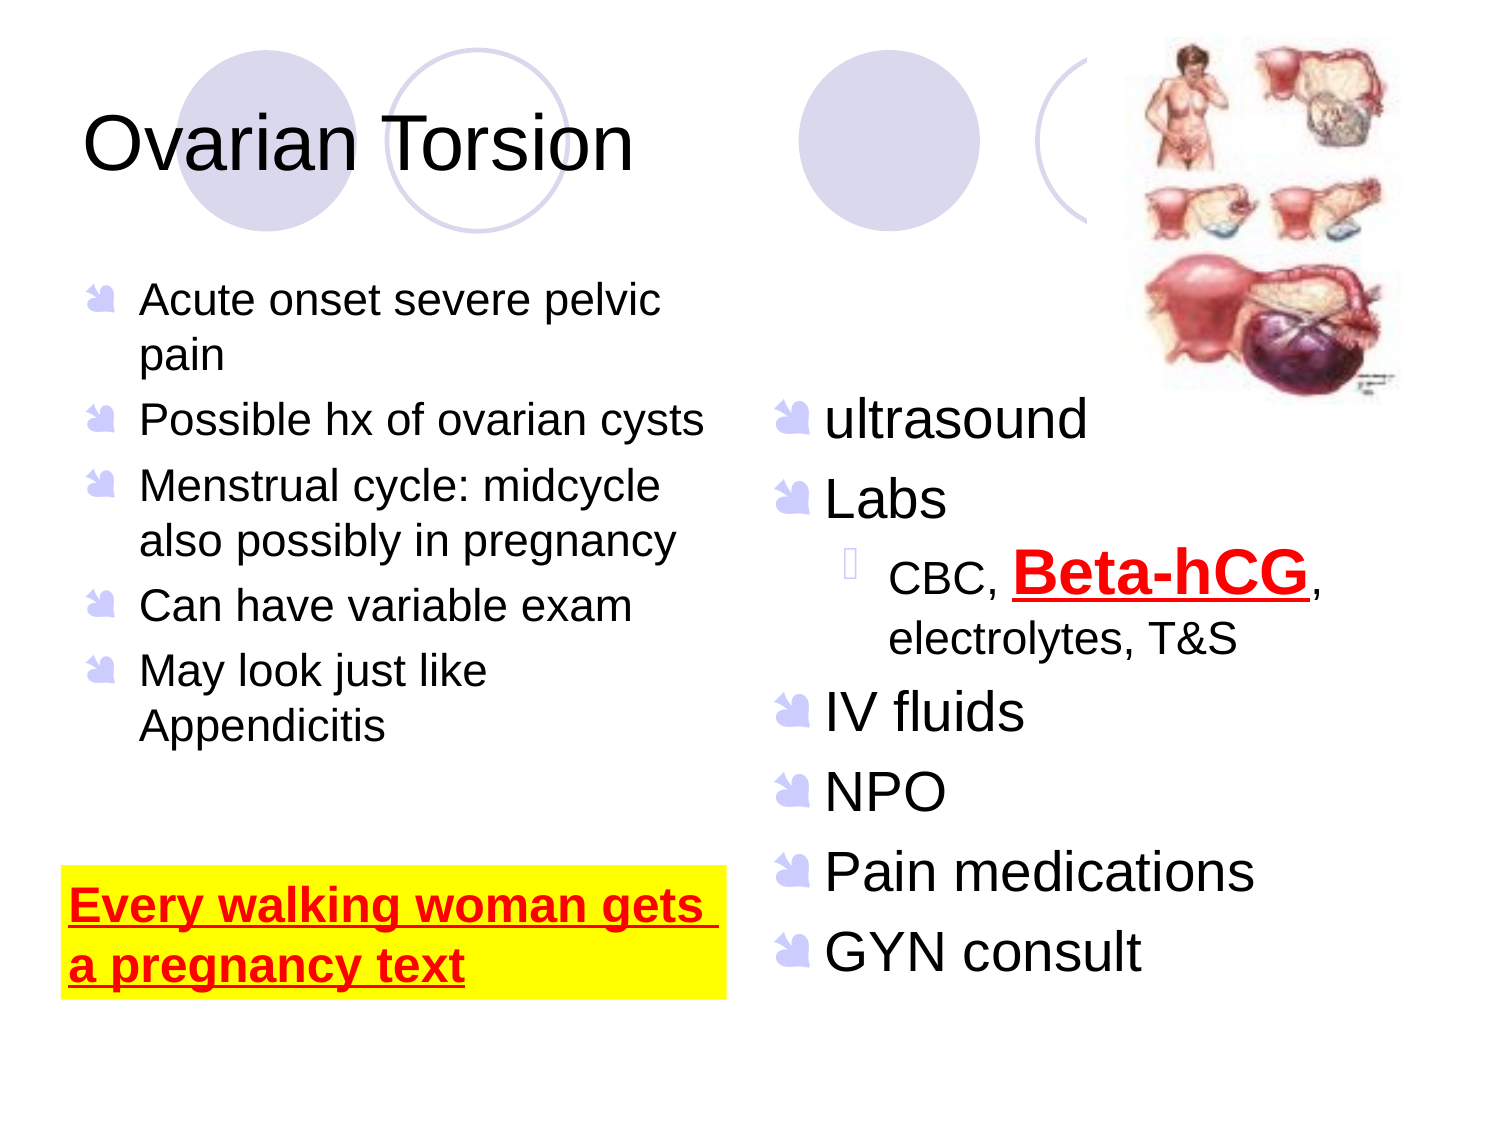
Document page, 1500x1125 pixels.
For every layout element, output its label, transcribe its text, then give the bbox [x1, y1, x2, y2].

picture [1087, 37, 1456, 406]
text_box Every walking woman gets a pregnancy text [60, 865, 727, 1000]
title Ovarian Torsion [74, 44, 1087, 234]
list Acute onset severe pelvic pain Possible hx of ovarian cysts Menstrual cycle: midcycle also possibly in pregnancy Can have variable exam May look just like Appendicitis [74, 261, 738, 1007]
text_box ultrasound Labs CBC, Beta-hCG, electrolytes, T&S IV fluids NPO Pain medications GYN consult [762, 374, 1425, 992]
